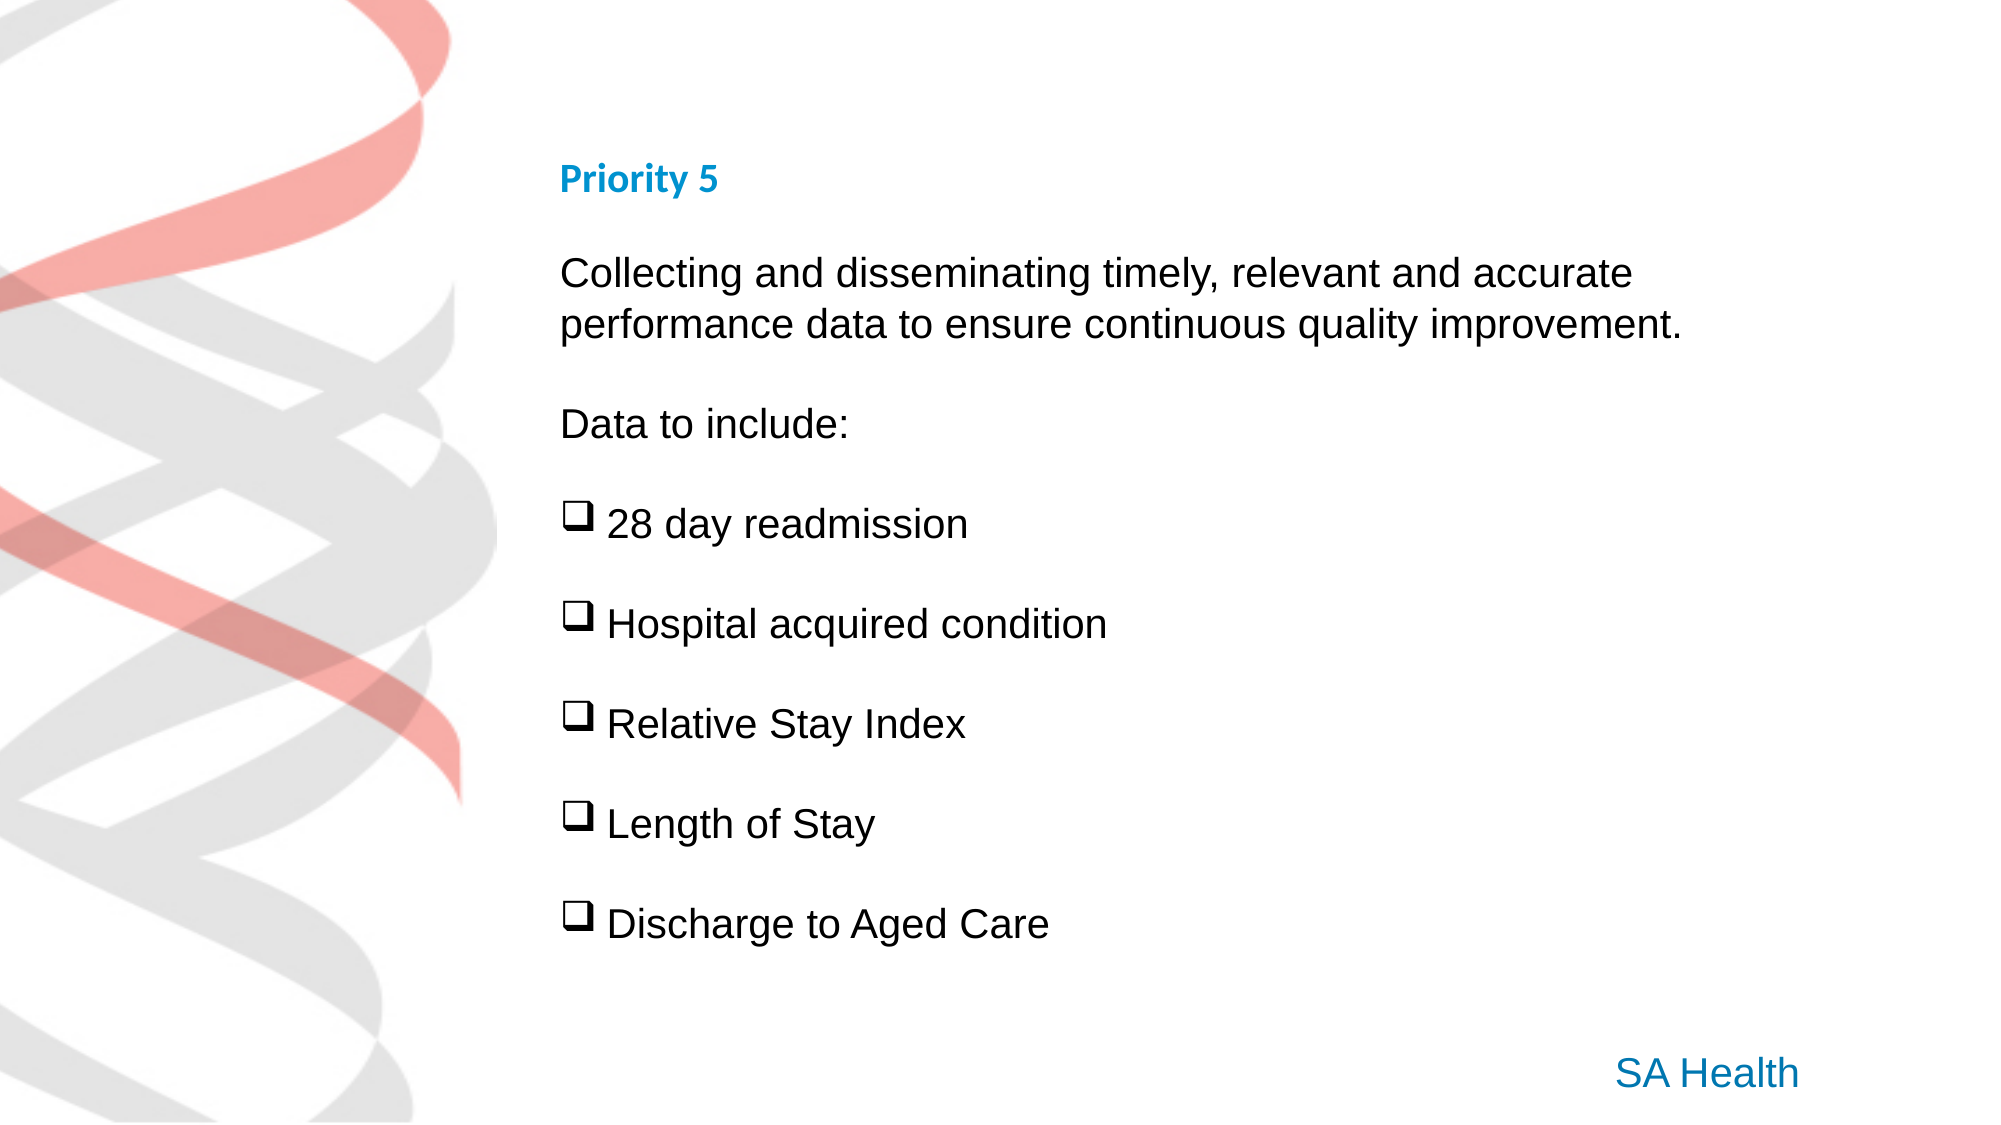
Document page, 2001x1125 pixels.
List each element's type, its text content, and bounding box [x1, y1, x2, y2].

text_box Priority 5 Collecting and disseminating timely, relevant and accurate performance data to ensure continuous quality improvement. Data to include: 28 day readmission Hospital acquired condition Relative Stay Index Length of Stay Discharge to Aged Care [545, 143, 1884, 1089]
picture [0, 0, 497, 1125]
